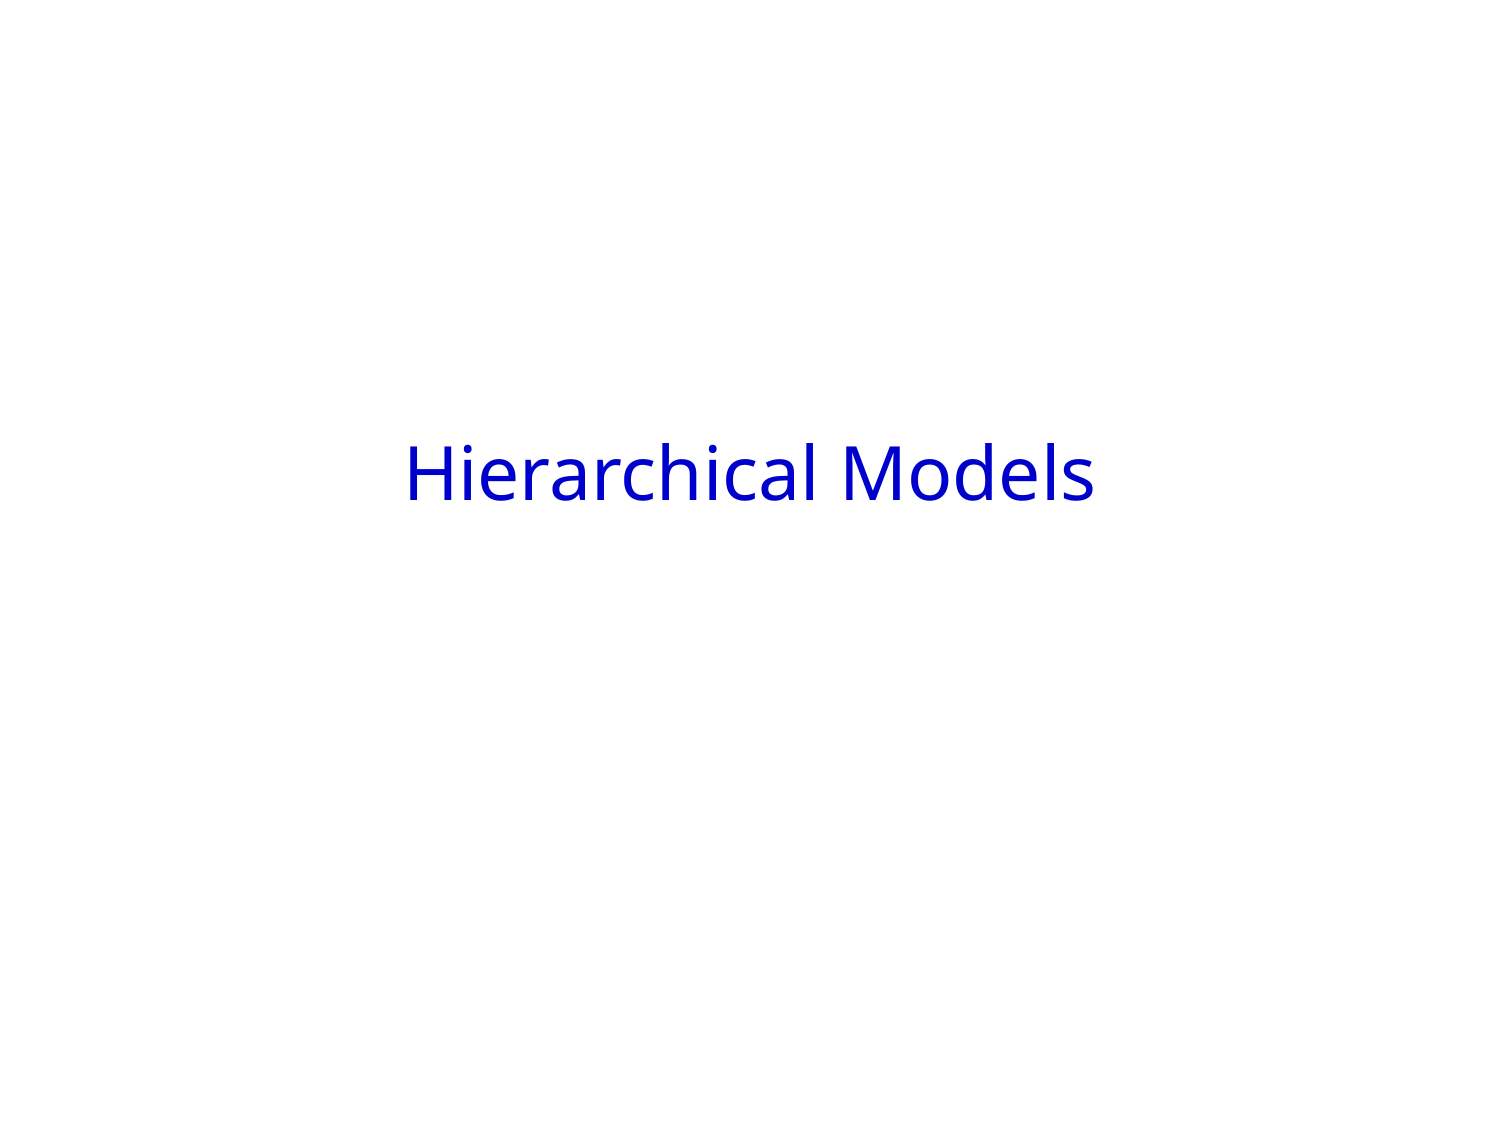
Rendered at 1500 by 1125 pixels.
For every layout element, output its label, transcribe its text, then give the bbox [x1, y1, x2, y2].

title Hierarchical Models [112, 349, 1388, 591]
